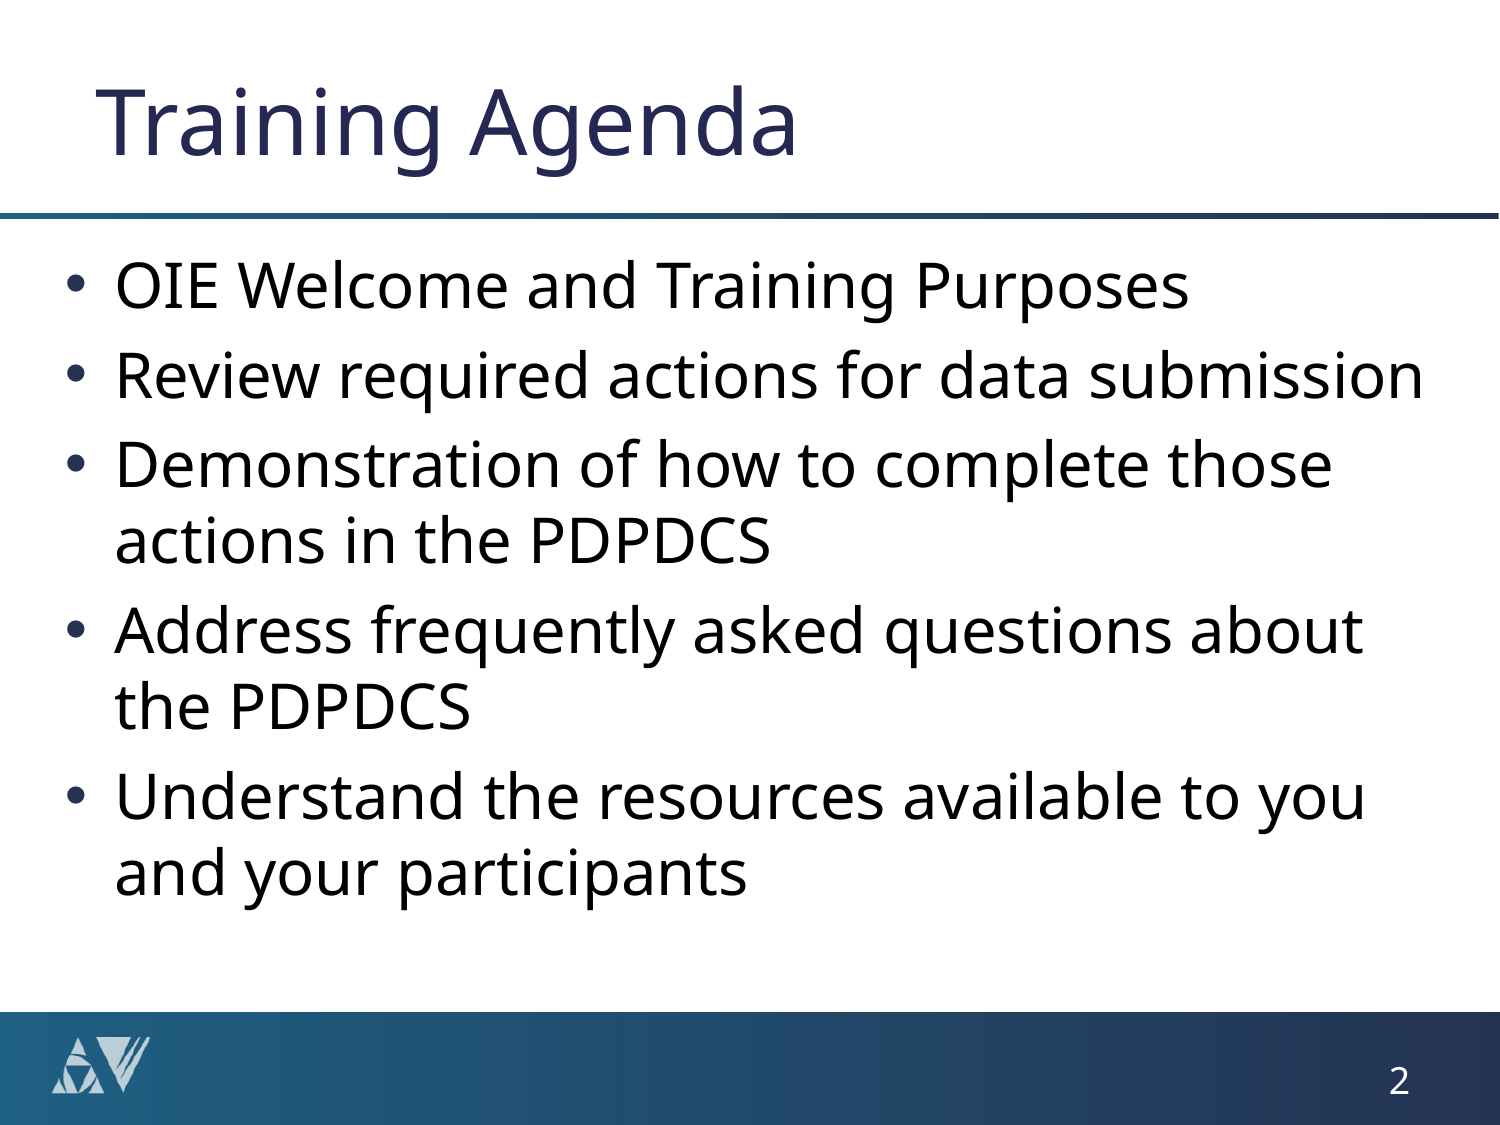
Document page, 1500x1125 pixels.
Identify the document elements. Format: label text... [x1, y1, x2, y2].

list OIE Welcome and Training Purposes Review required actions for data submission Demonstration of how to complete those actions in the PDPDCS Address frequently asked questions about the PDPDCS Understand the resources available to you and your participants [50, 237, 1450, 975]
slide_number 2 [1374, 1050, 1462, 1091]
picture [50, 1037, 150, 1094]
title Training Agenda [80, 37, 1418, 200]
